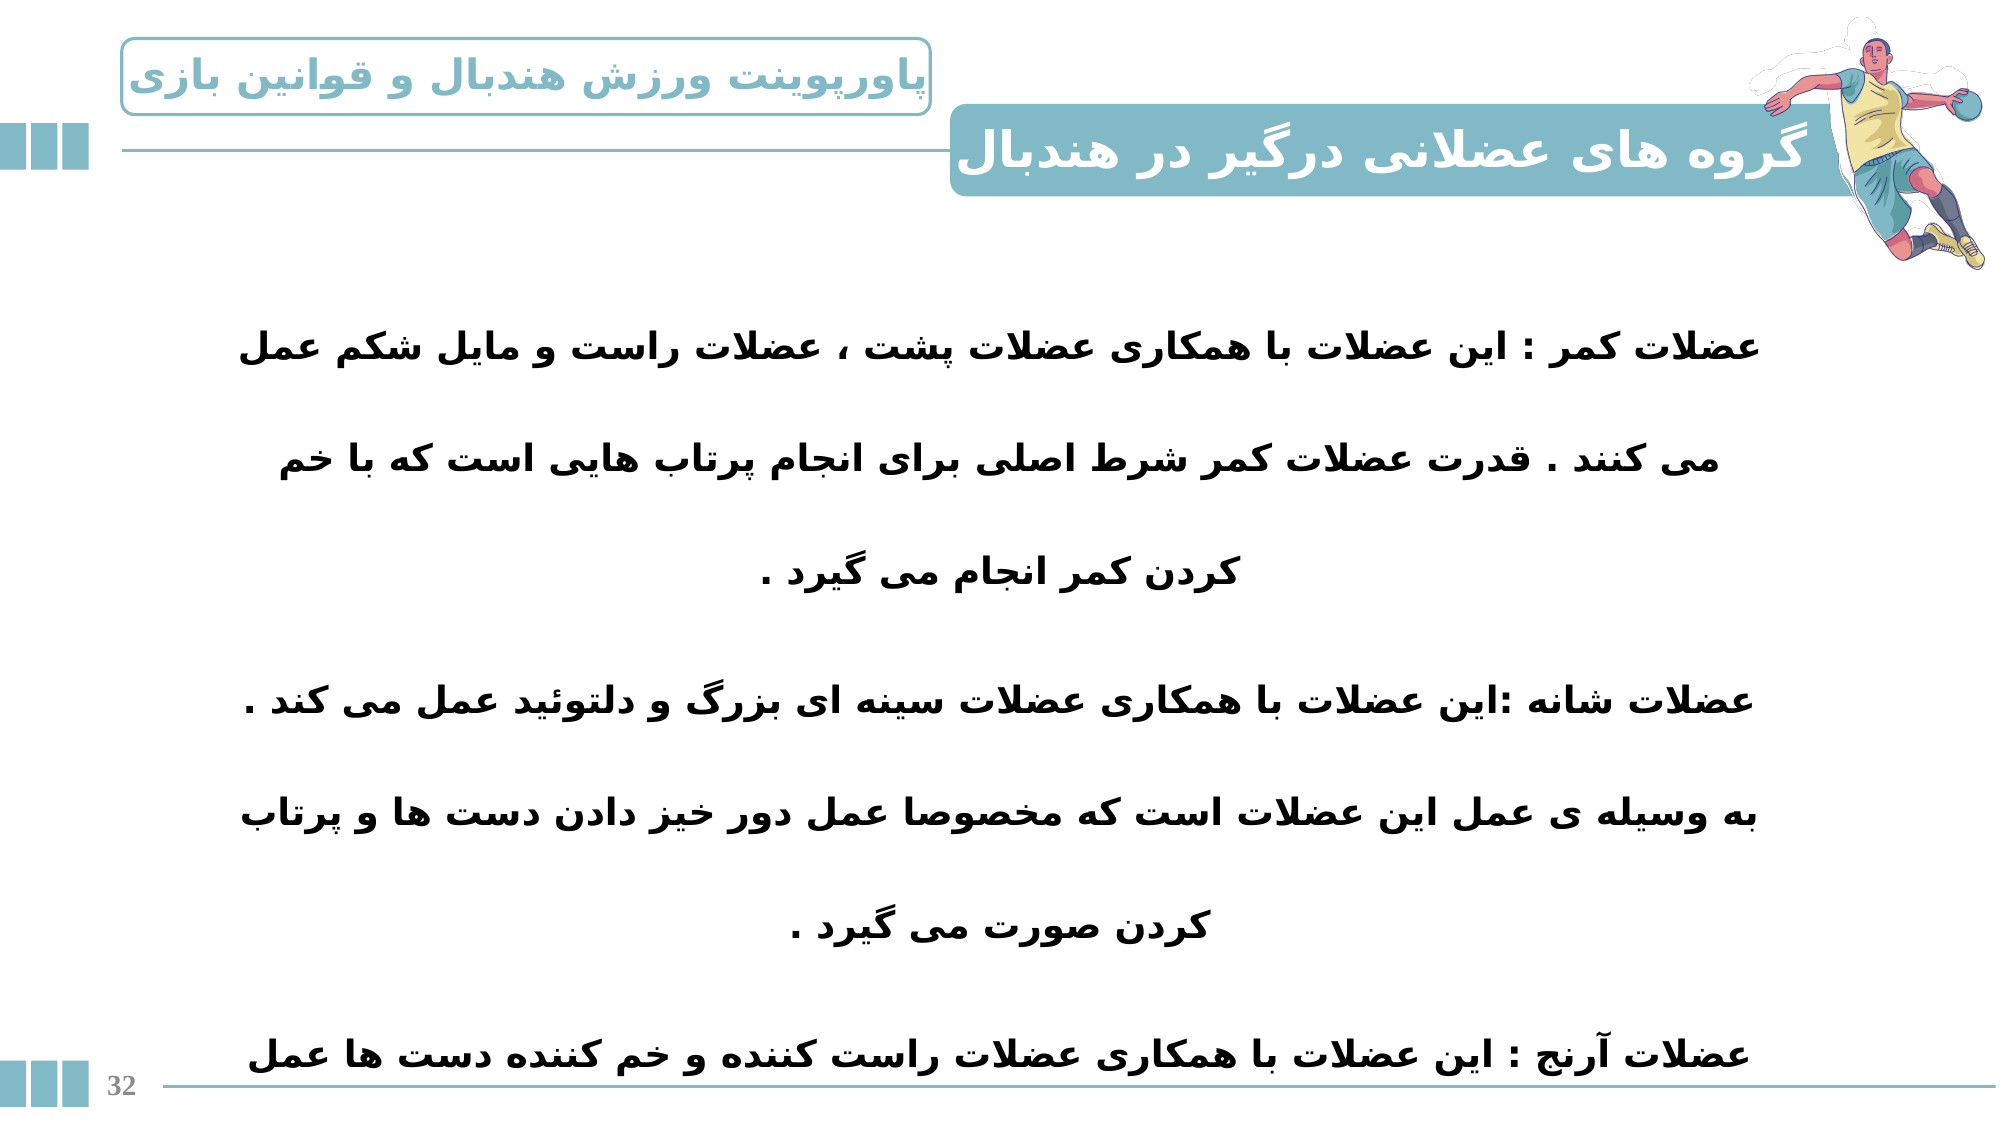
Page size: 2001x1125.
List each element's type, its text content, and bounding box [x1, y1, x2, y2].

picture [1749, 17, 1985, 270]
text_box گروه های عضلانی درگیر در هندبال [940, 105, 1823, 185]
text_box عضلات کمر : این عضلات با همکاری عضلات پشت ، عضلات راست و مایل شکم عمل می کنند . قدرت عضلات کمر شرط اصلی برای انجام پرتاب هایی است که با خم کردن کمر انجام می گیرد . عضلات شانه :این عضلات با همکاری عضلات سینه ای بزرگ و دلتوئید عمل می کند . به وسیله ی عمل این عضلات است که مخصوصا عمل دور خیز دادن دست ها و پرتاب کردن صورت می گیرد . عضلات آرنج : این عضلات با همکاری عضلات راست کننده و خم کننده دست ها عمل می کنند . آن ها از چرخش بیش از حد مفصل آرنج جلوگیری کرده و باعث گردش آرنج می شوند . [217, 246, 1783, 1125]
slide_number 32 [88, 1053, 156, 1114]
text_box پاورپوینت ورزش هندبال و قوانین بازی [113, 36, 943, 105]
